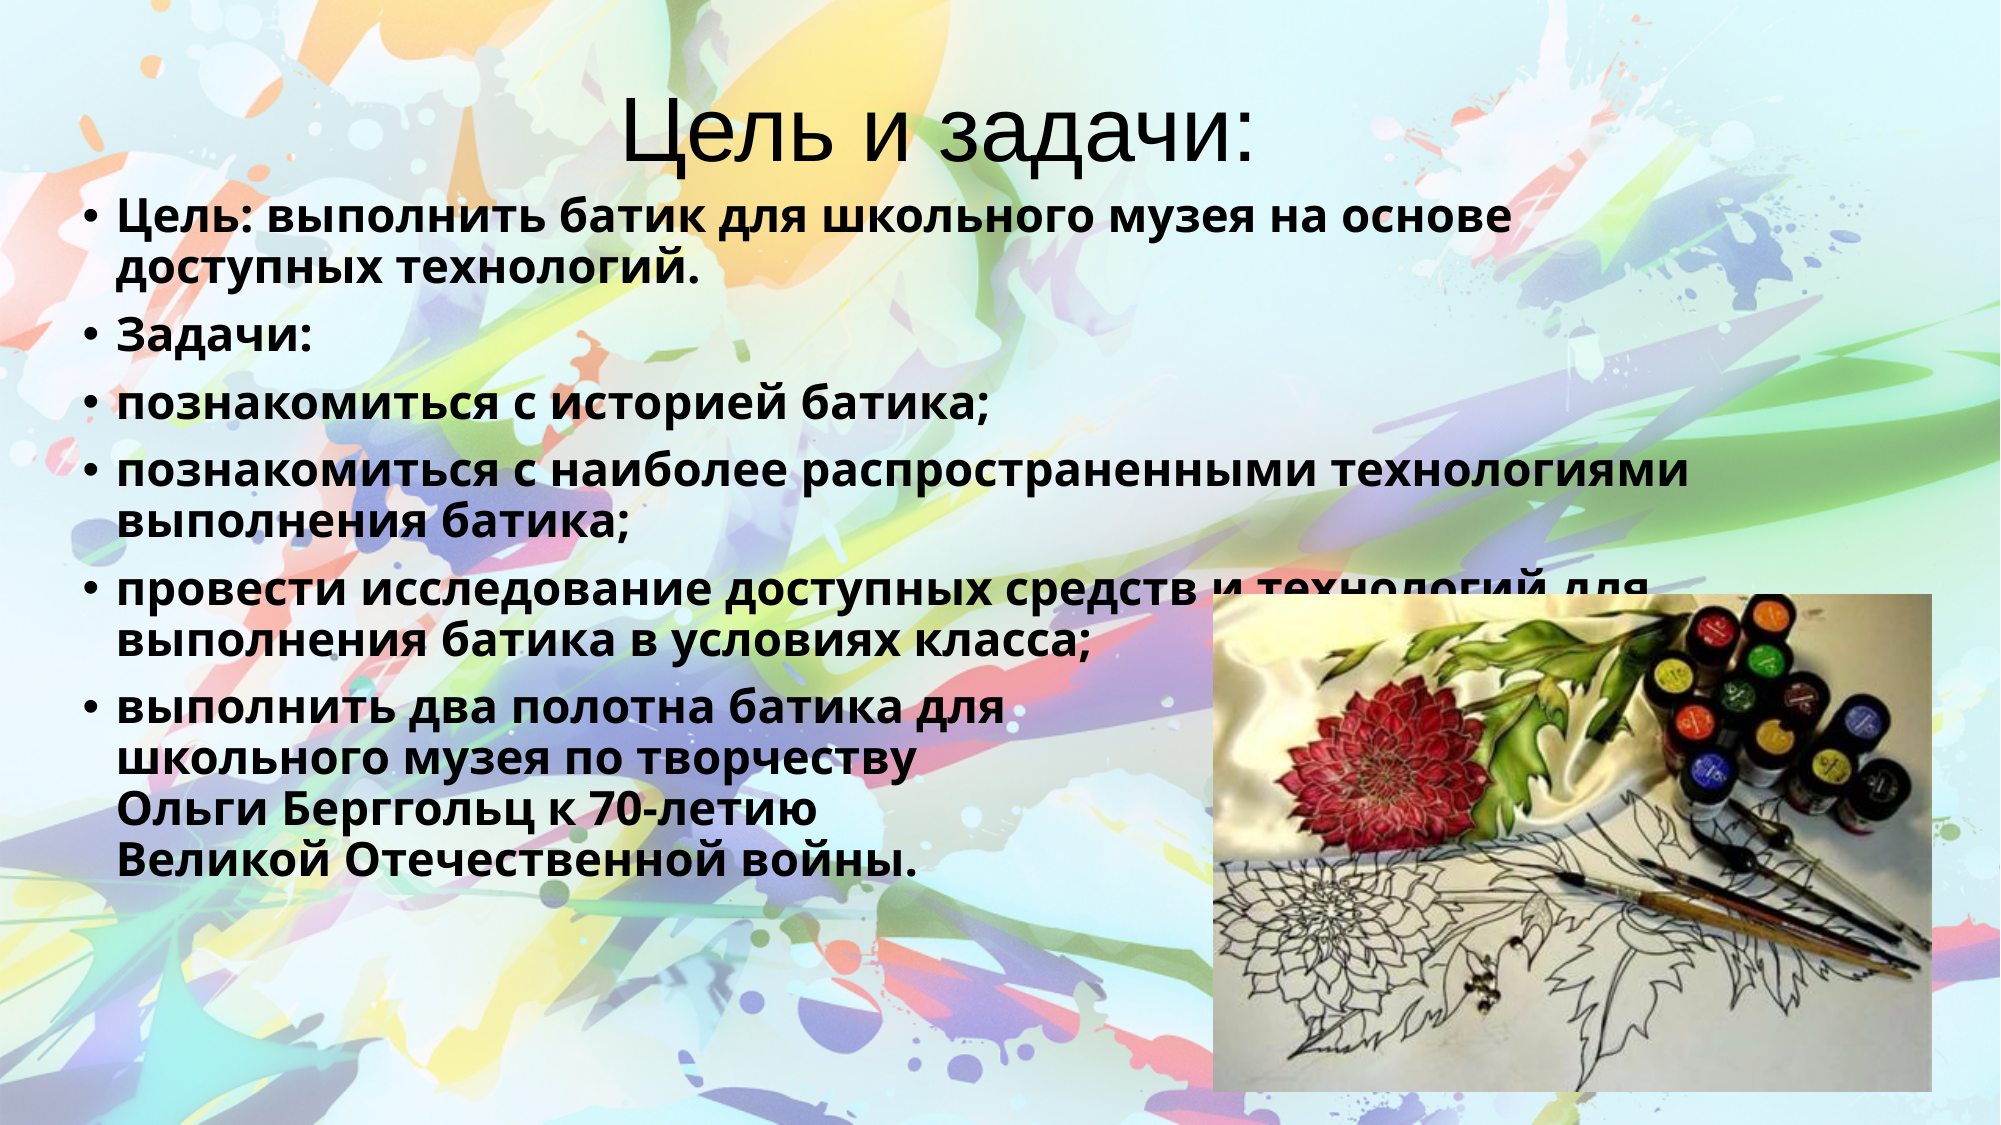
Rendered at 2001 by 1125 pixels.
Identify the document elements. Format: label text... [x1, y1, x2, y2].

picture [1213, 594, 1932, 1092]
title Цель и задачи: [604, 63, 1445, 184]
list Цель: выполнить батик для школьного музея на основе доступных технологий. Задачи: познакомиться с историей батика; познакомиться с наиболее распространенными технологиями выполнения батика; провести исследование доступных средств и технологий для выполнения батика в условиях класса; выполнить два полотна батика для школьного музея по творчеству Ольги Берггольц к 70-летию Великой Отечественной войны. [67, 184, 1791, 898]
